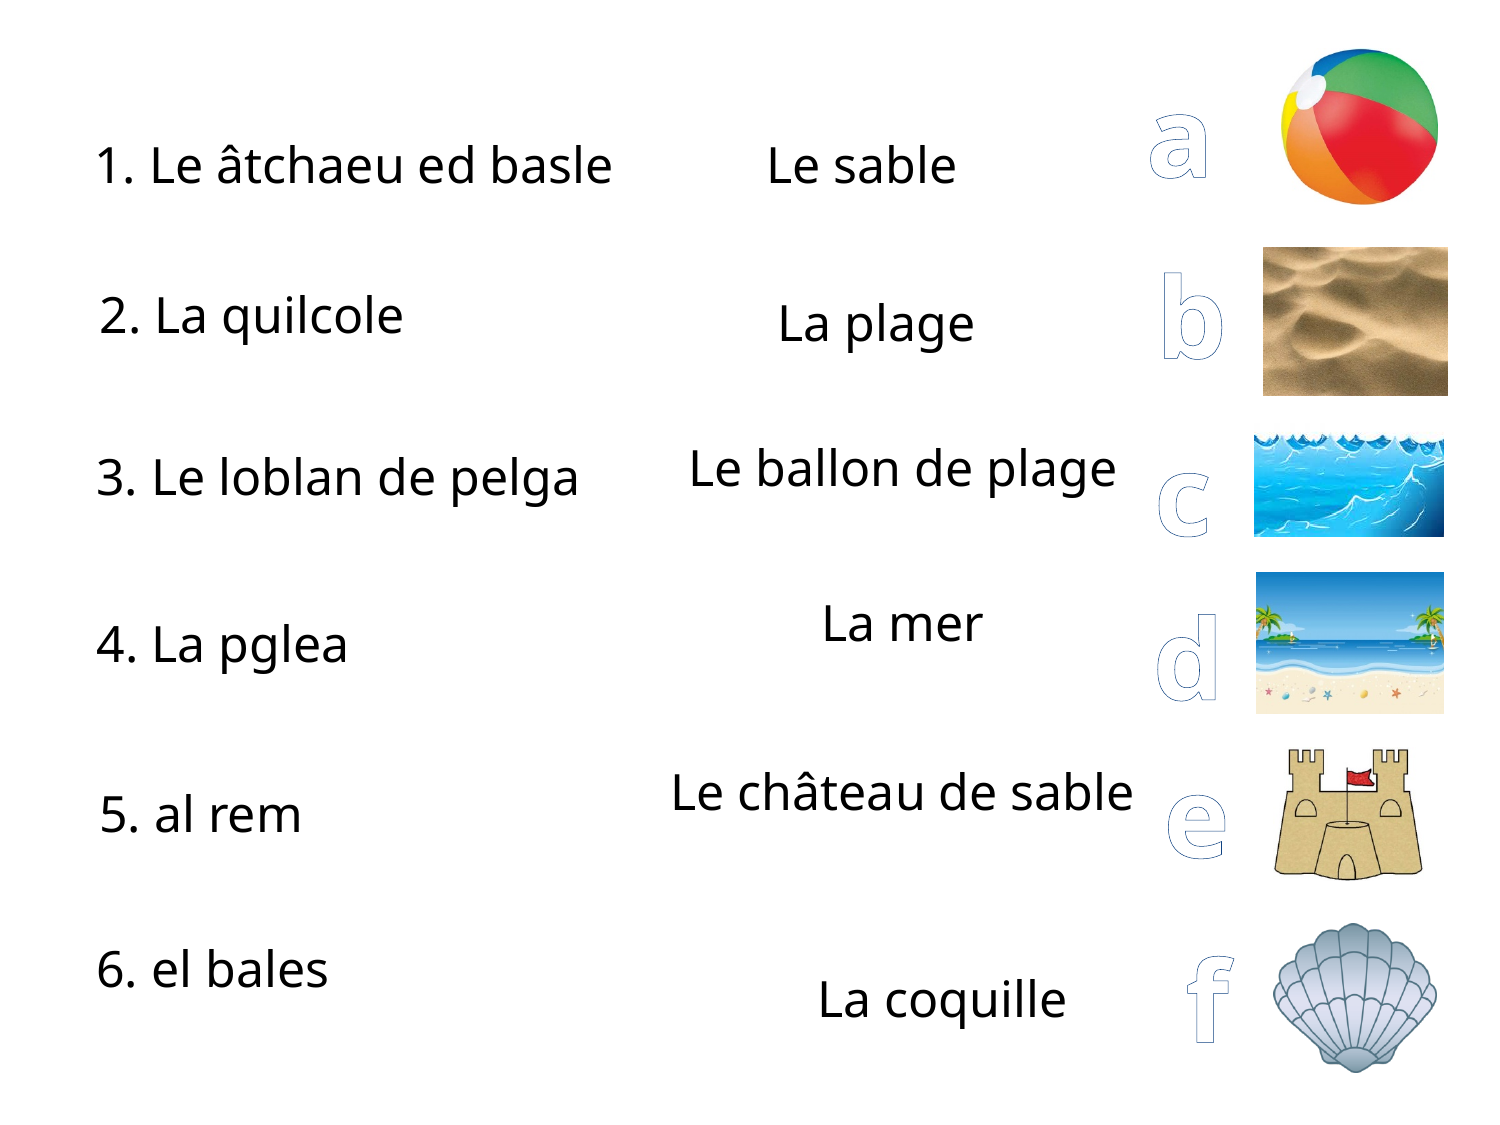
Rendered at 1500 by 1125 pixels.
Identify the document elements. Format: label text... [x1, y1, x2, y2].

text_box d [1137, 579, 1239, 730]
picture [1262, 247, 1448, 396]
picture [1273, 923, 1437, 1073]
text_box 5. al rem [84, 775, 318, 851]
text_box Le château de sable [655, 753, 1148, 828]
text_box Le sable [751, 126, 973, 202]
text_box 3. Le loblan de pelga [81, 438, 596, 514]
text_box 6. el bales [81, 930, 345, 1006]
text_box La plage [762, 283, 991, 359]
text_box La mer [806, 584, 1000, 660]
text_box e [1148, 737, 1245, 888]
picture [1255, 572, 1445, 714]
text_box Le ballon de plage [673, 429, 1133, 504]
picture [1280, 48, 1438, 205]
text_box 1. Le âtchaeu ed basle [79, 126, 629, 202]
text_box 2. La quilcole [84, 276, 420, 351]
text_box La coquille [802, 960, 1083, 1035]
text_box f [1170, 922, 1245, 1073]
text_box a [1130, 57, 1229, 208]
text_box c [1138, 415, 1227, 566]
picture [1273, 746, 1424, 881]
text_box b [1140, 238, 1242, 389]
picture [1253, 415, 1444, 537]
text_box 4. La pglea [81, 605, 365, 680]
